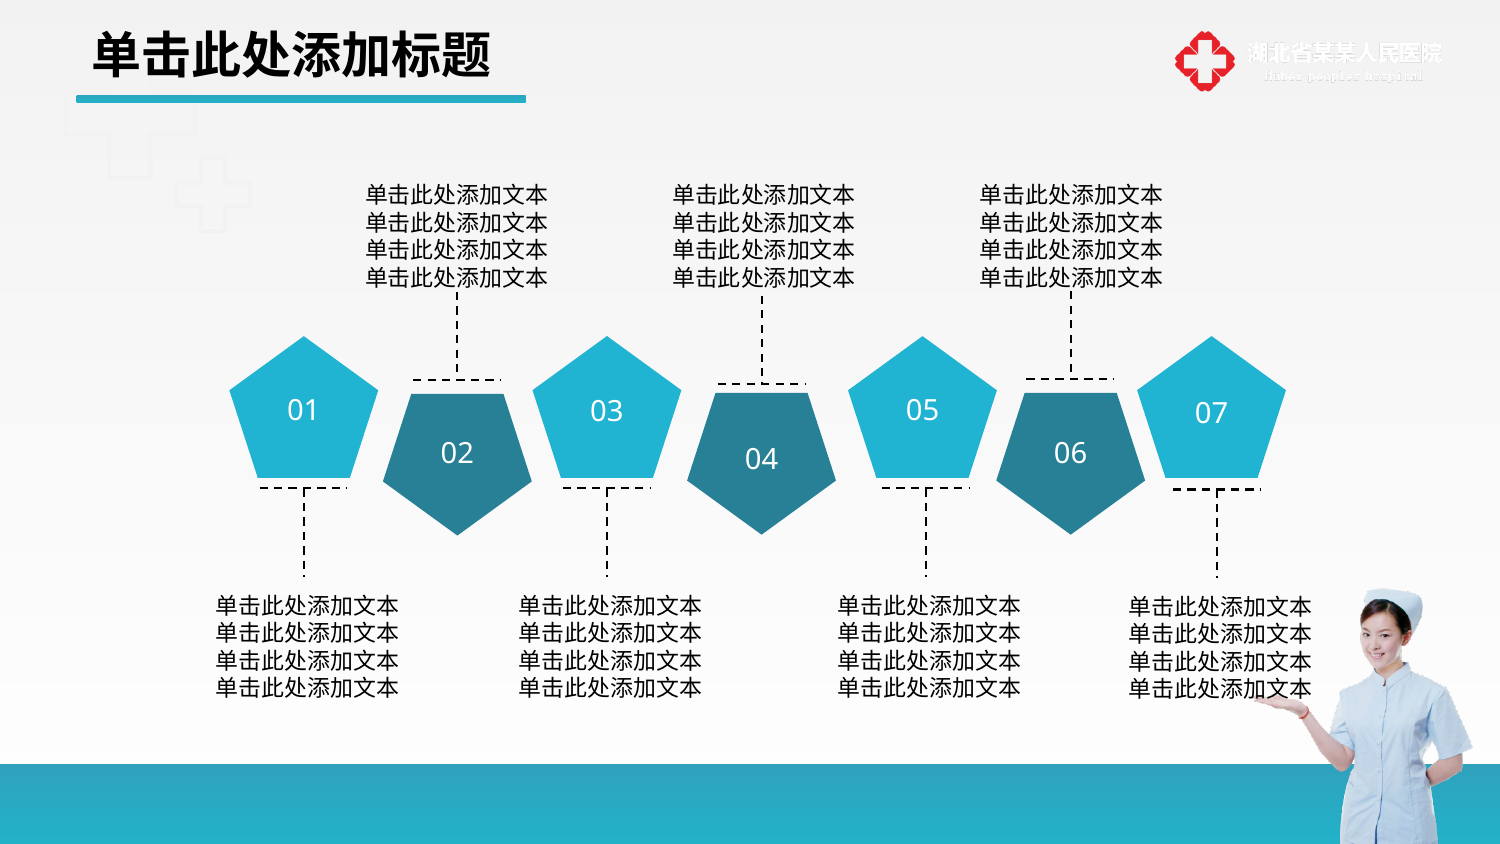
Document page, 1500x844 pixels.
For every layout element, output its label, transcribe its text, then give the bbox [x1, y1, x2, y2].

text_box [655, 173, 873, 385]
picture [1227, 563, 1500, 844]
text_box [847, 335, 998, 479]
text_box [532, 335, 682, 479]
title 单击此处添加标题 [76, 15, 774, 92]
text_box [382, 393, 530, 536]
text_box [821, 488, 1038, 711]
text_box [1136, 335, 1287, 479]
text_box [348, 173, 566, 381]
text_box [1112, 489, 1330, 712]
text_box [502, 488, 720, 711]
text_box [962, 173, 1180, 380]
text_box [995, 392, 1136, 535]
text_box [229, 335, 379, 479]
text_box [686, 393, 837, 535]
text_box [198, 488, 416, 711]
picture [1175, 31, 1459, 92]
